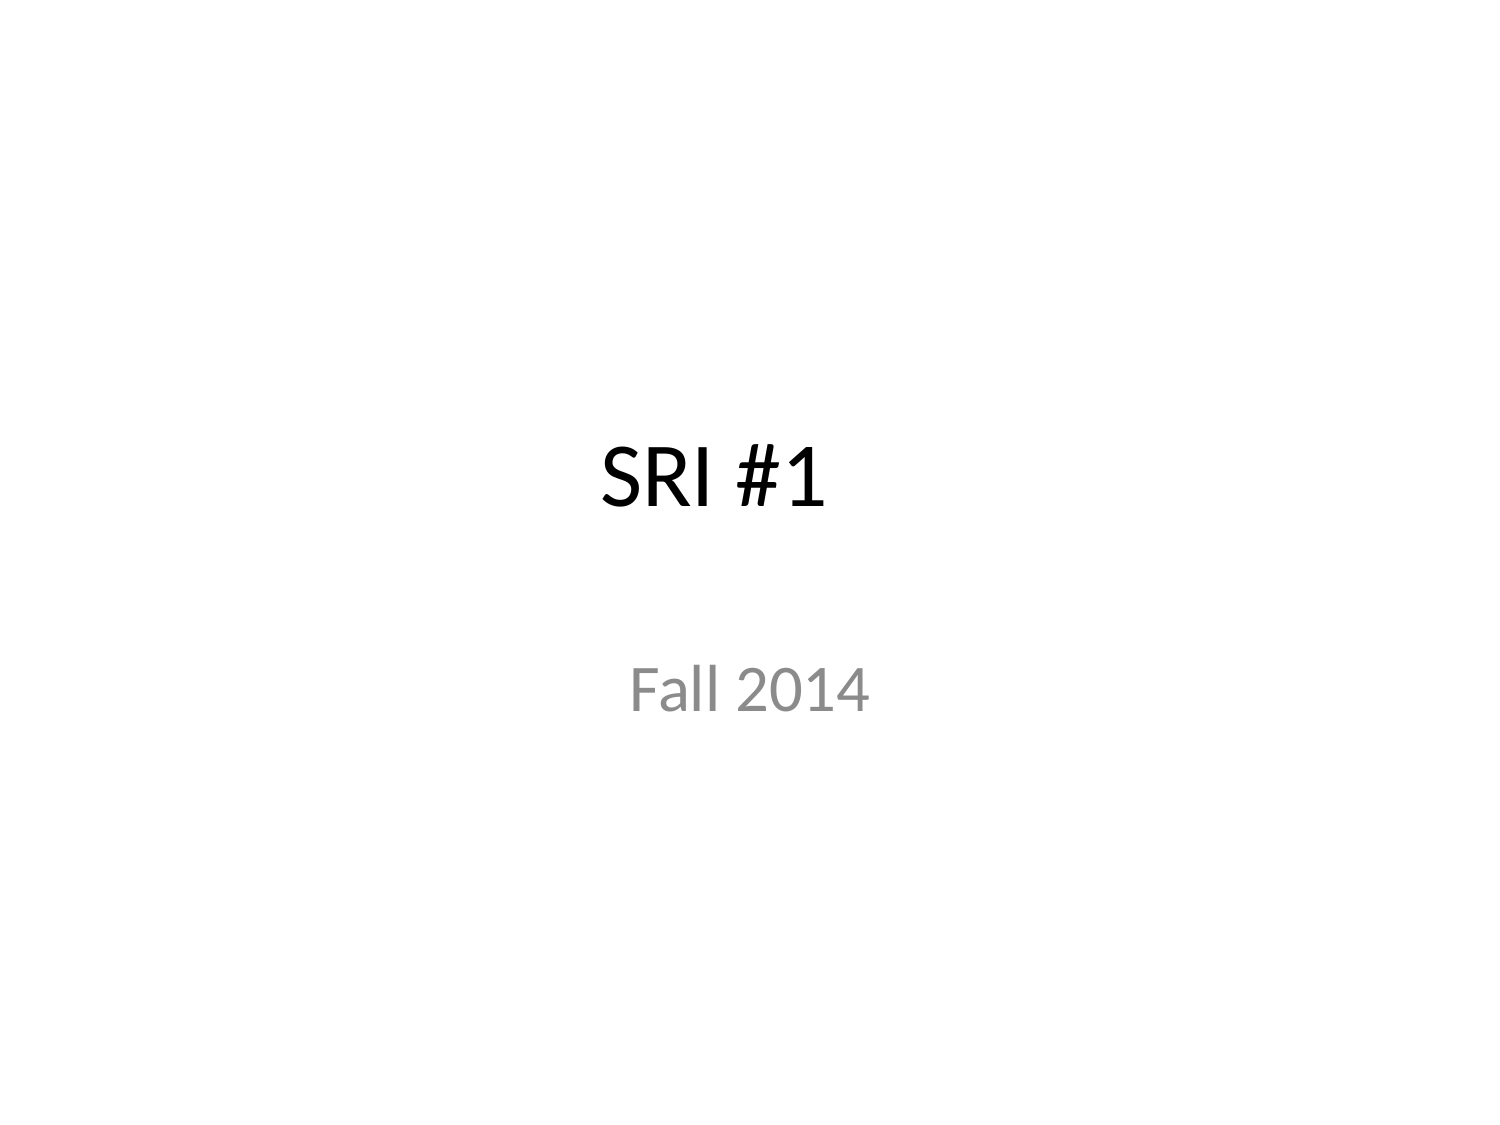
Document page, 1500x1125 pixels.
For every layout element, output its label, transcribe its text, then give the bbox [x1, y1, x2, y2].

title SRI #1 [112, 349, 1388, 591]
subtitle Fall 2014 [225, 637, 1275, 925]
